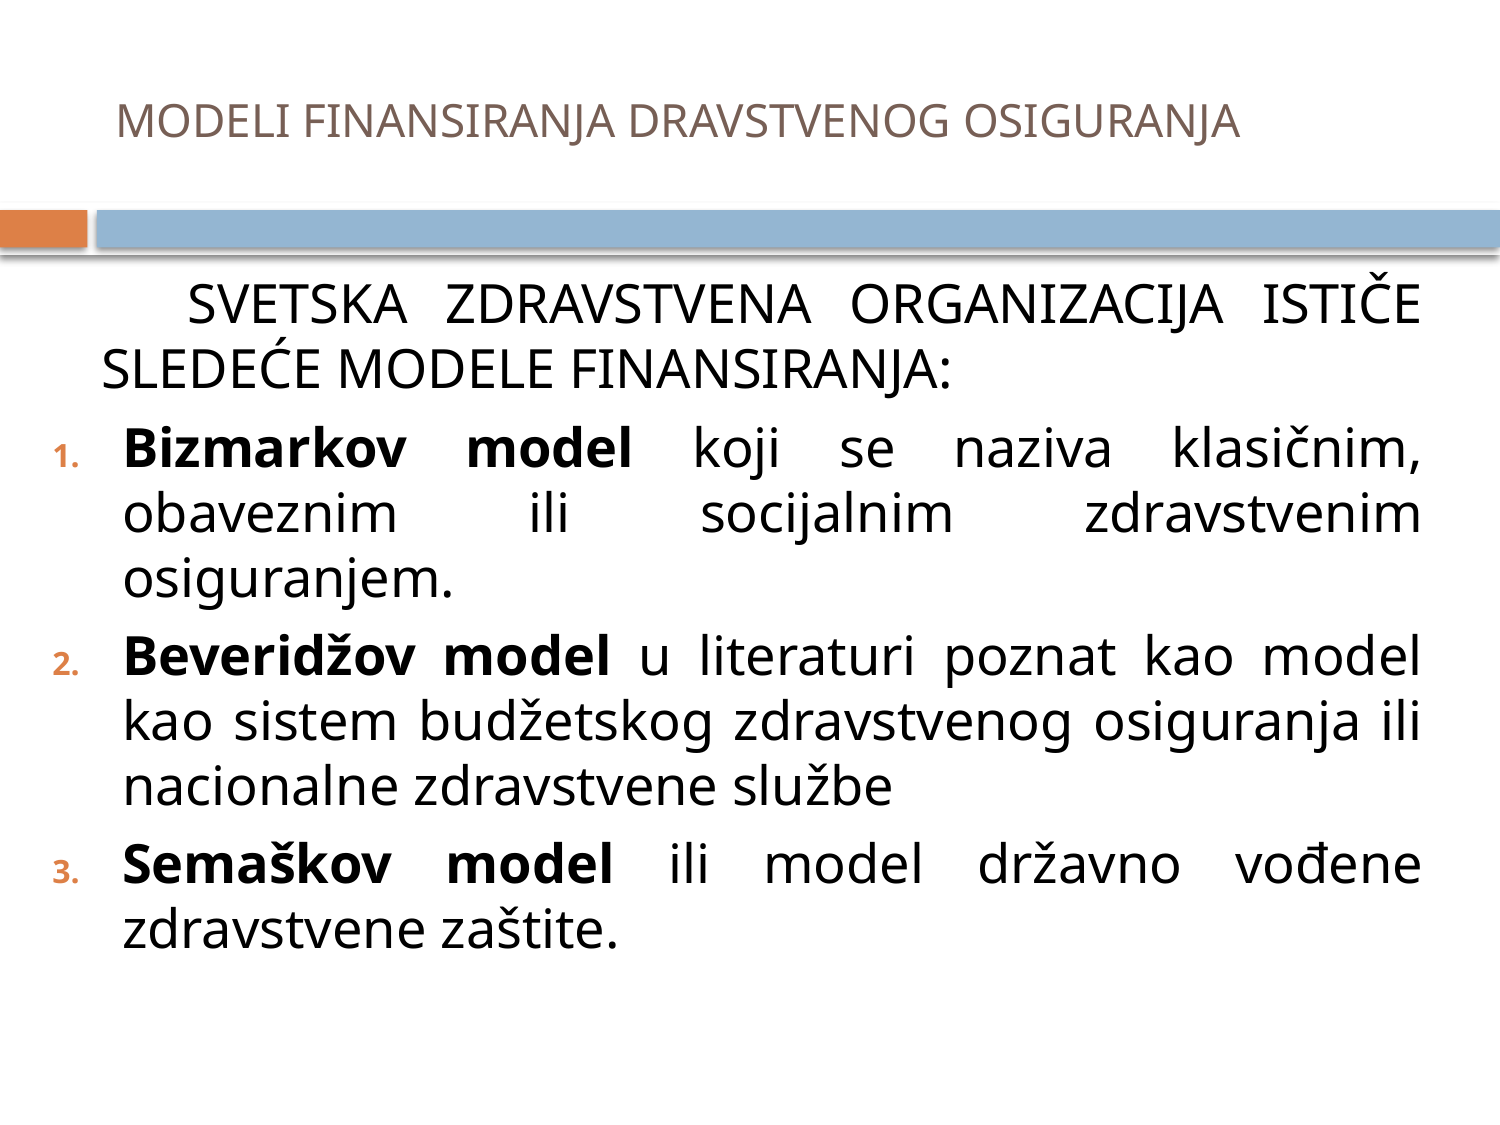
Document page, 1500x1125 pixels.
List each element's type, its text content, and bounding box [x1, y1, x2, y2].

list SVETSKA ZDRAVSTVENA ORGANIZACIJA ISTIČE SLEDEĆE MODELE FINANSIRANJA: Bizmarkov model koji se naziva klasičnim, obaveznim ili socijalnim zdravstvenim osiguranjem. Beveridžov model u literaturi poznat kao model kao sistem budžetskog zdravstvenog osiguranja ili nacionalne zdravstvene službe Semaškov model ili model državno vođene zdravstvene zaštite. [37, 262, 1438, 1050]
title MODELI FINANSIRANJA DRAVSTVENOG OSIGURANJA [100, 37, 1438, 200]
